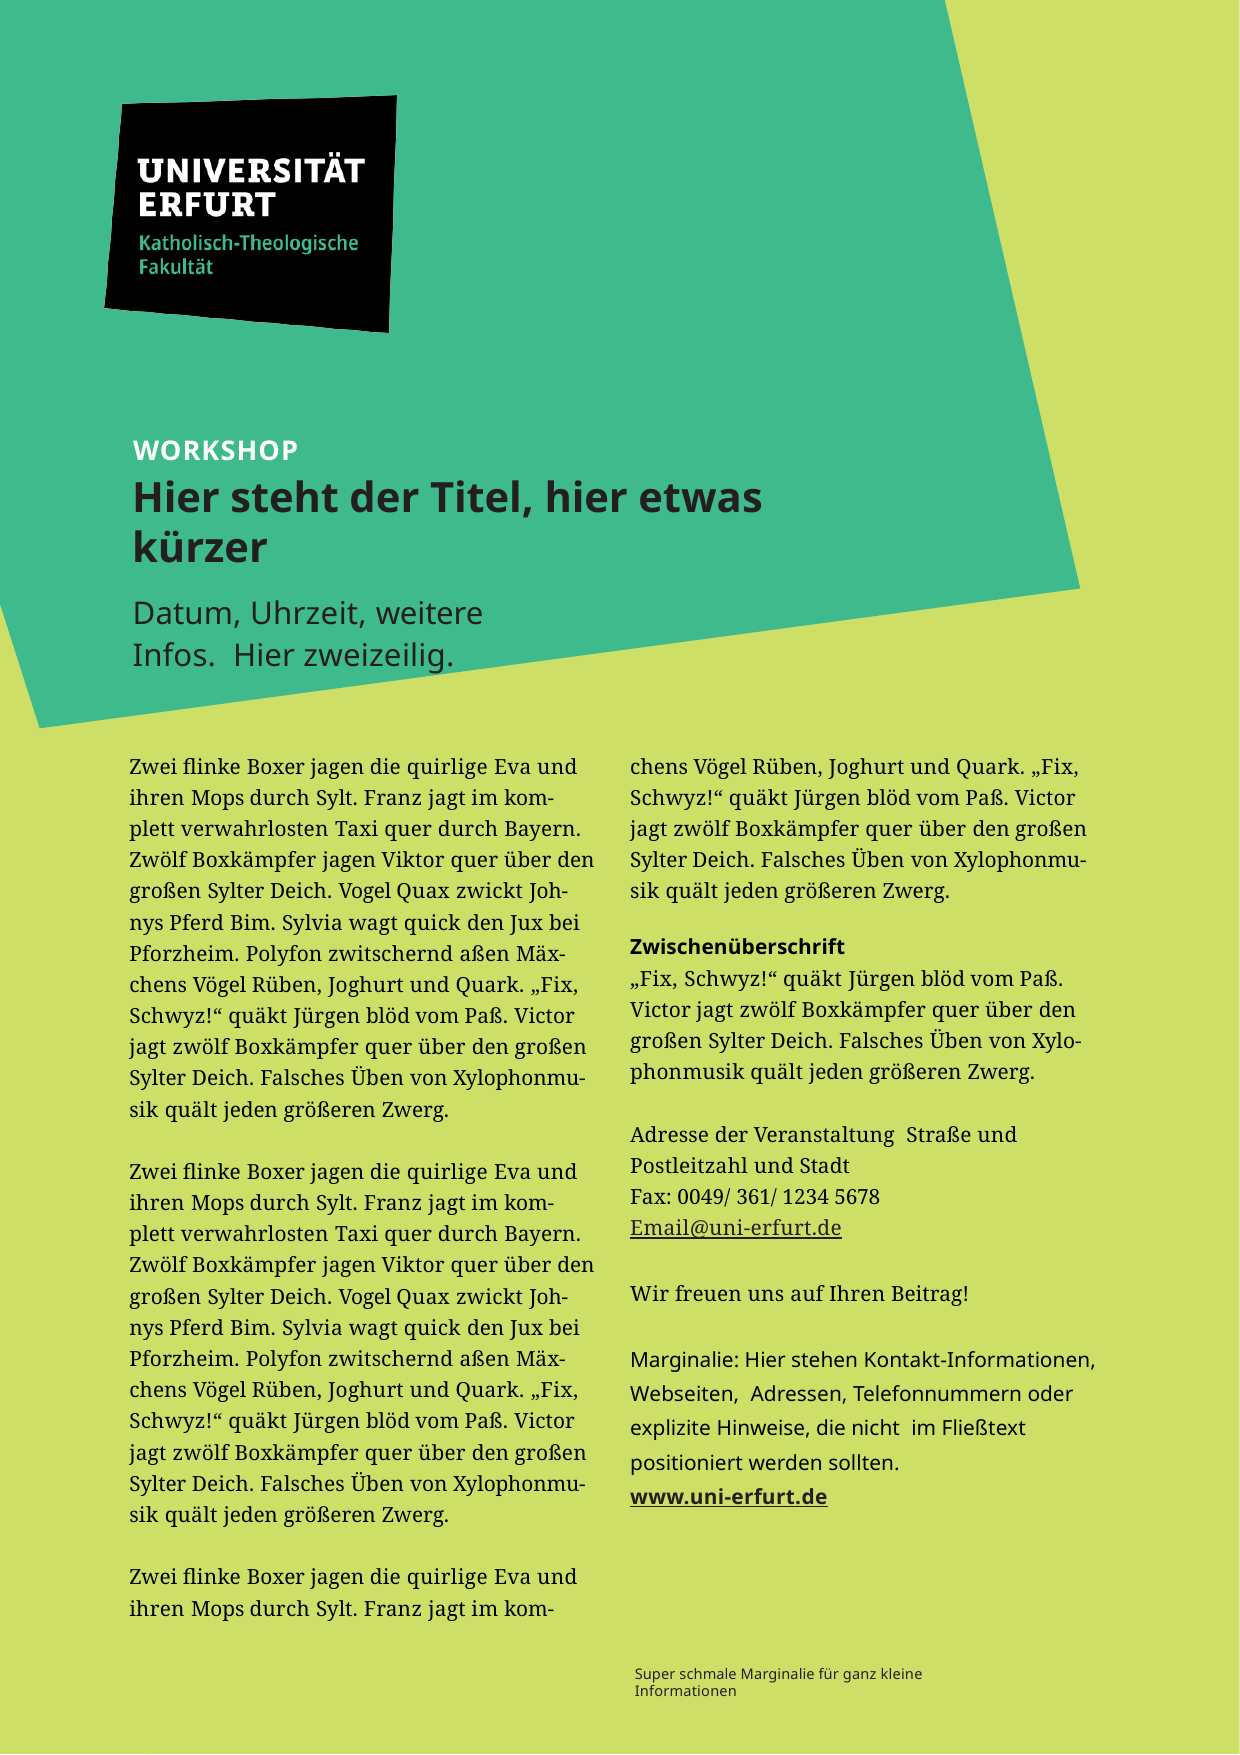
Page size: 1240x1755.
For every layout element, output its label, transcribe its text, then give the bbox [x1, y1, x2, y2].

text_box WORKSHOP Hier steht der Titel, hier etwas kürzer Datum, Uhrzeit, weitere Infos. Hier zweizeilig. [130, 433, 845, 673]
text_box Super schmale Marginalie für ganz kleine Informationen [632, 1664, 966, 1700]
picture [104, 95, 397, 333]
text_box Zwei flinke Boxer jagen die quirlige Eva und ihren Mops durch Sylt. Franz jagt im kom- plett verwahrlosten Taxi quer durch Bayern. Zwölf Boxkämpfer jagen Viktor quer über den großen Sylter Deich. Vogel Quax zwickt Joh- nys Pferd Bim. Sylvia wagt quick den Jux bei Pforzheim. Polyfon zwitschernd aßen Mäx- chens Vögel Rüben, Joghurt und Quark. „Fix, Schwyz!“ quäkt Jürgen blöd vom Paß. Victor jagt zwölf Boxkämpfer quer über den großen Sylter Deich. Falsches Üben von Xylophonmu- sik quält jeden größeren Zwerg. Zwei flinke Boxer jagen die quirlige Eva und ihren Mops durch Sylt. Franz jagt im kom- plett verwahrlosten Taxi quer durch Bayern. Zwölf Boxkämpfer jagen Viktor quer über den großen Sylter Deich. Vogel Quax zwickt Joh- nys Pferd Bim. Sylvia wagt quick den Jux bei Pforzheim. Polyfon zwitschernd aßen Mäx- chens Vögel Rüben, Joghurt und Quark. „Fix, Schwyz!“ quäkt Jürgen blöd vom Paß. Victor jagt zwölf Boxkämpfer quer über den großen Sylter Deich. Falsches Üben von Xylophonmu- sik quält jeden größeren Zwerg. Zwei flinke Boxer jagen die quirlige Eva und ihren Mops durch Sylt. Franz jagt im kom- Pforzheim. Polyfon zwitschernd aßen Mäx- chens Vögel Rüben, Joghurt und Quark. „Fix, Schwyz!“ quäkt Jürgen blöd vom Paß. Victor jagt zwölf Boxkämpfer quer über den großen Sylter Deich. Falsches Üben von Xylophonmu- sik quält jeden größeren Zwerg. Zwischenüberschrift „Fix, Schwyz!“ quäkt Jürgen blöd vom Paß. Victor jagt zwölf Boxkämpfer quer über den großen Sylter Deich. Falsches Üben von Xylo- phonmusik quält jeden größeren Zwerg. Adresse der Veranstaltung Straße und Postleitzahl und Stadt Fax: 0049/ 361/ 1234 5678 Email@uni-erfurt.de Wir freuen uns auf Ihren Beitrag! Marginalie: Hier stehen Kontakt-Informationen, Webseiten, Adressen, Telefonnummern oder explizite Hinweise, die nicht im Fließtext positioniert werden sollten. www.uni-erfurt.de [112, 739, 1120, 1755]
